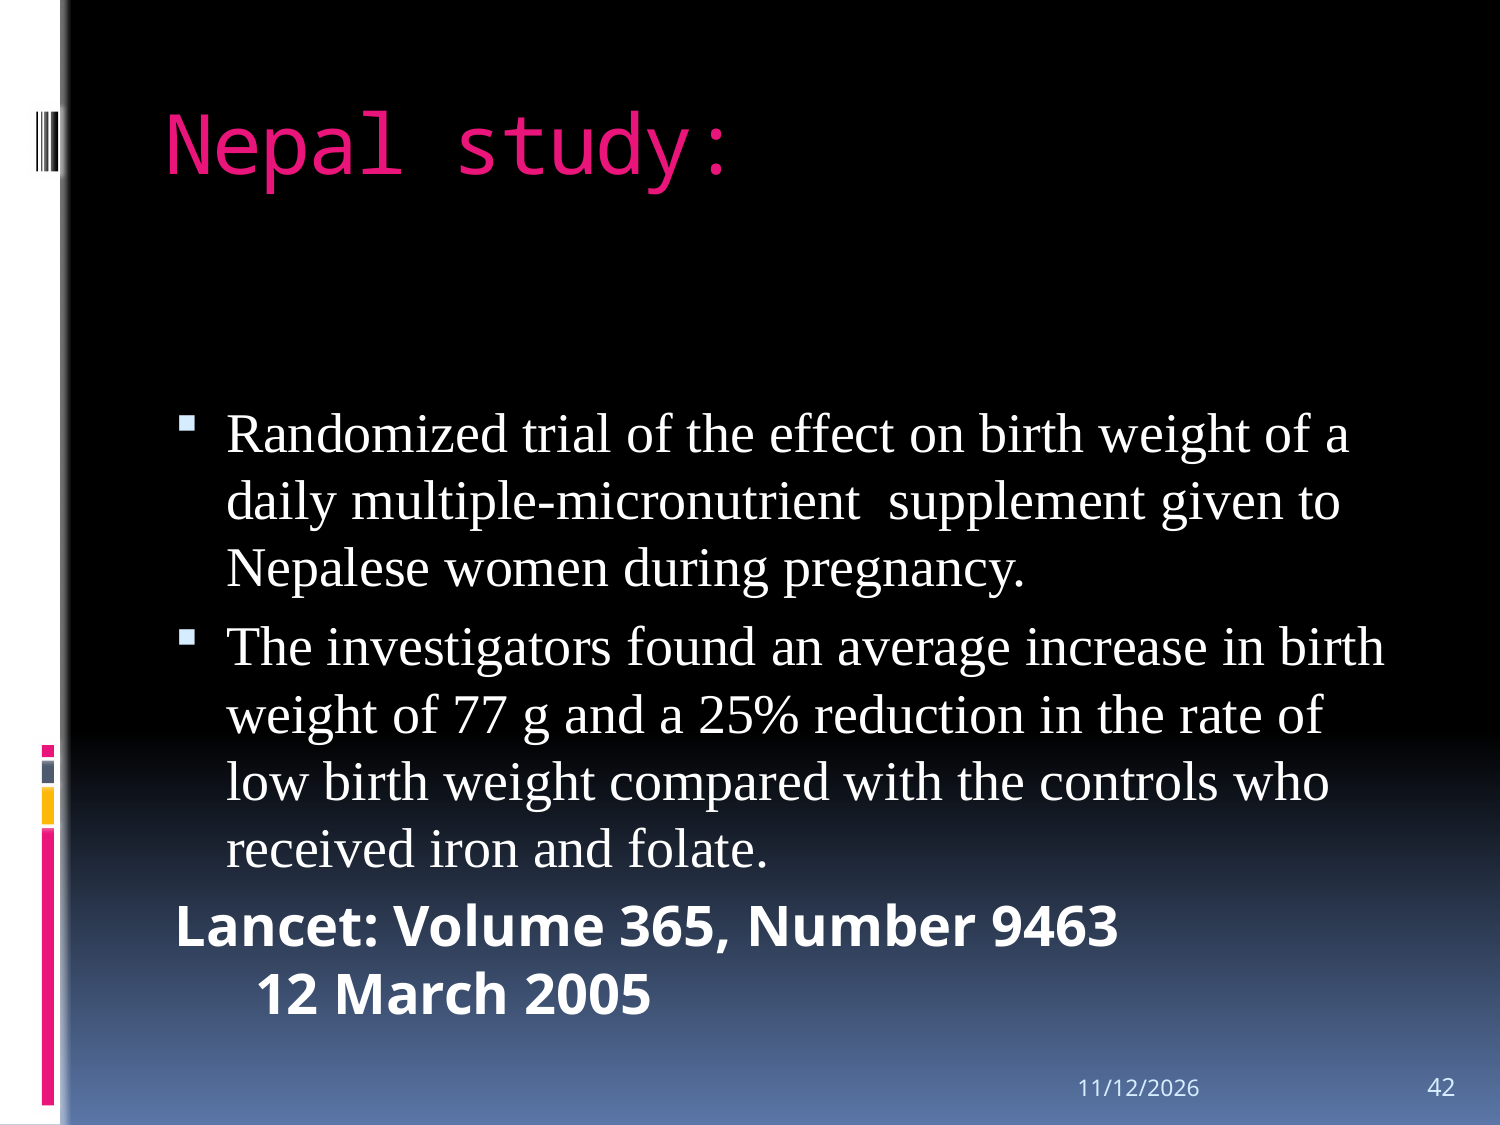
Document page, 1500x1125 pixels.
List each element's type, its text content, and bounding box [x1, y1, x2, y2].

list Randomized trial of the effect on birth weight of a daily multiple-micronutrient supplement given to Nepalese women during pregnancy. The investigators found an average increase in birth weight of 77 g and a 25% reduction in the rate of low birth weight compared with the controls who received iron and folate. Lancet: Volume 365, Number 9463 12 March 2005 [150, 292, 1425, 1043]
slide_number 42 [1412, 1052, 1488, 1113]
title Nepal study: [150, 83, 1425, 234]
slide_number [1062, 1052, 1412, 1113]
